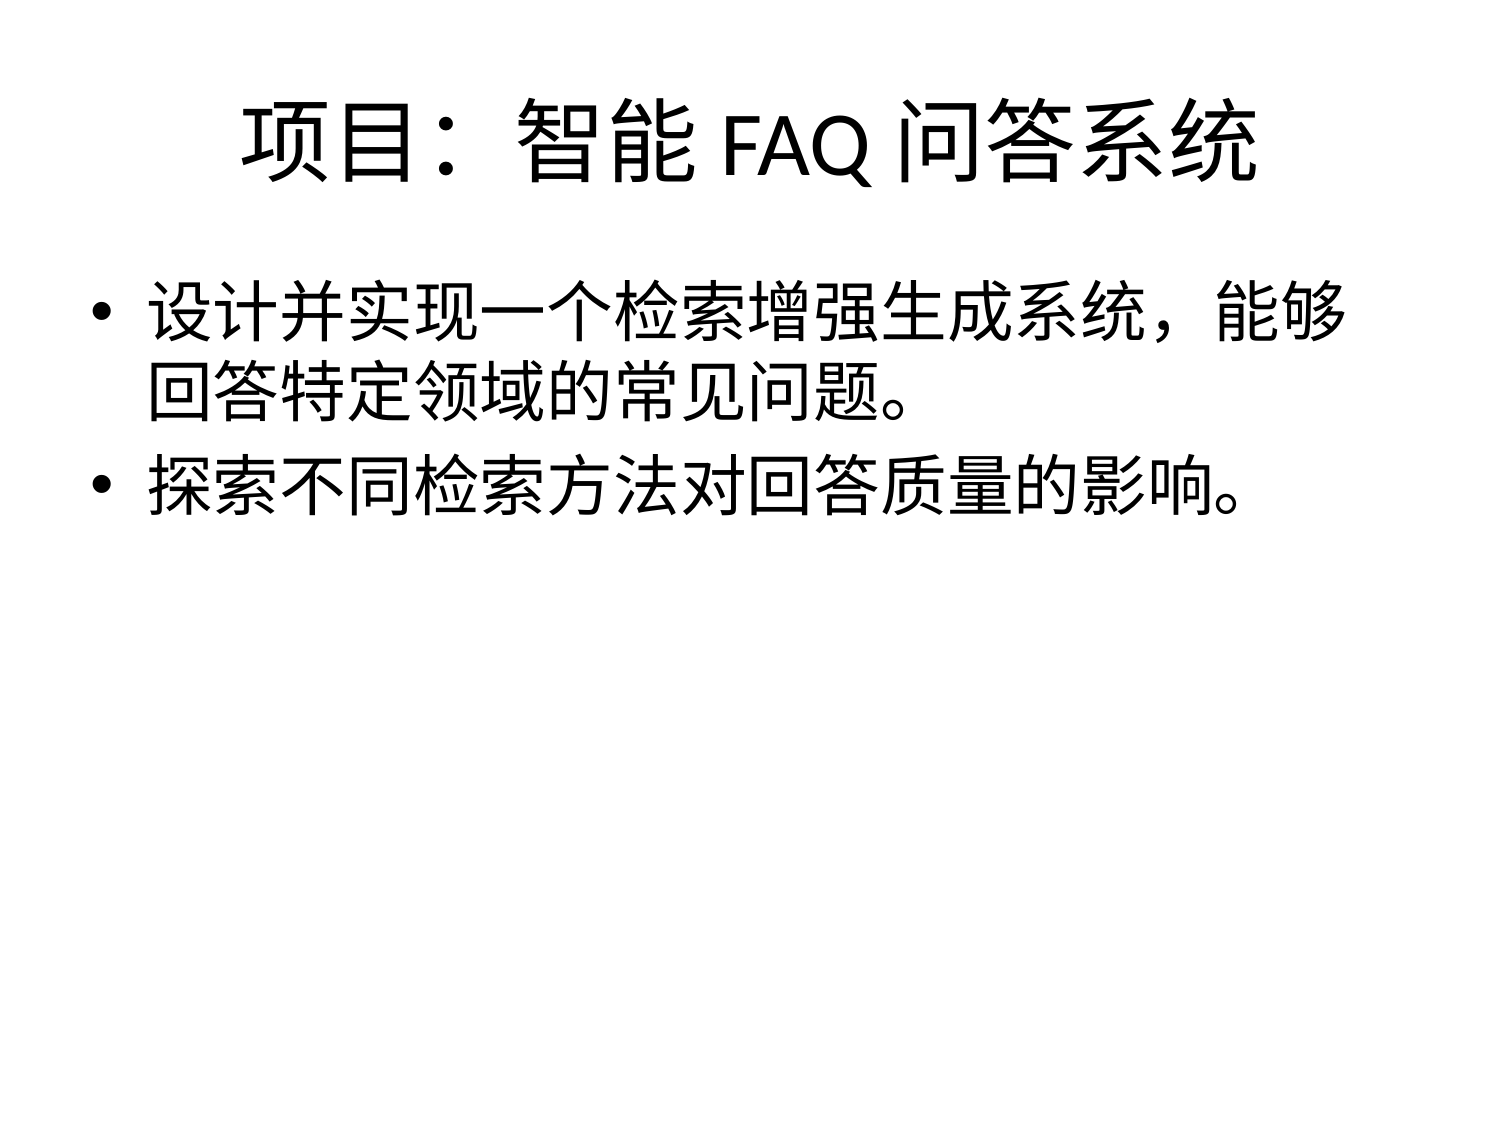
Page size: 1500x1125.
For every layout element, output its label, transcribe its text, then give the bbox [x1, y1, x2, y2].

list 设计并实现一个检索增强生成系统，能够回答特定领域的常见问题。 探索不同检索方法对回答质量的影响。 [75, 262, 1425, 1005]
title 项目：智能FAQ问答系统 [75, 45, 1425, 233]
